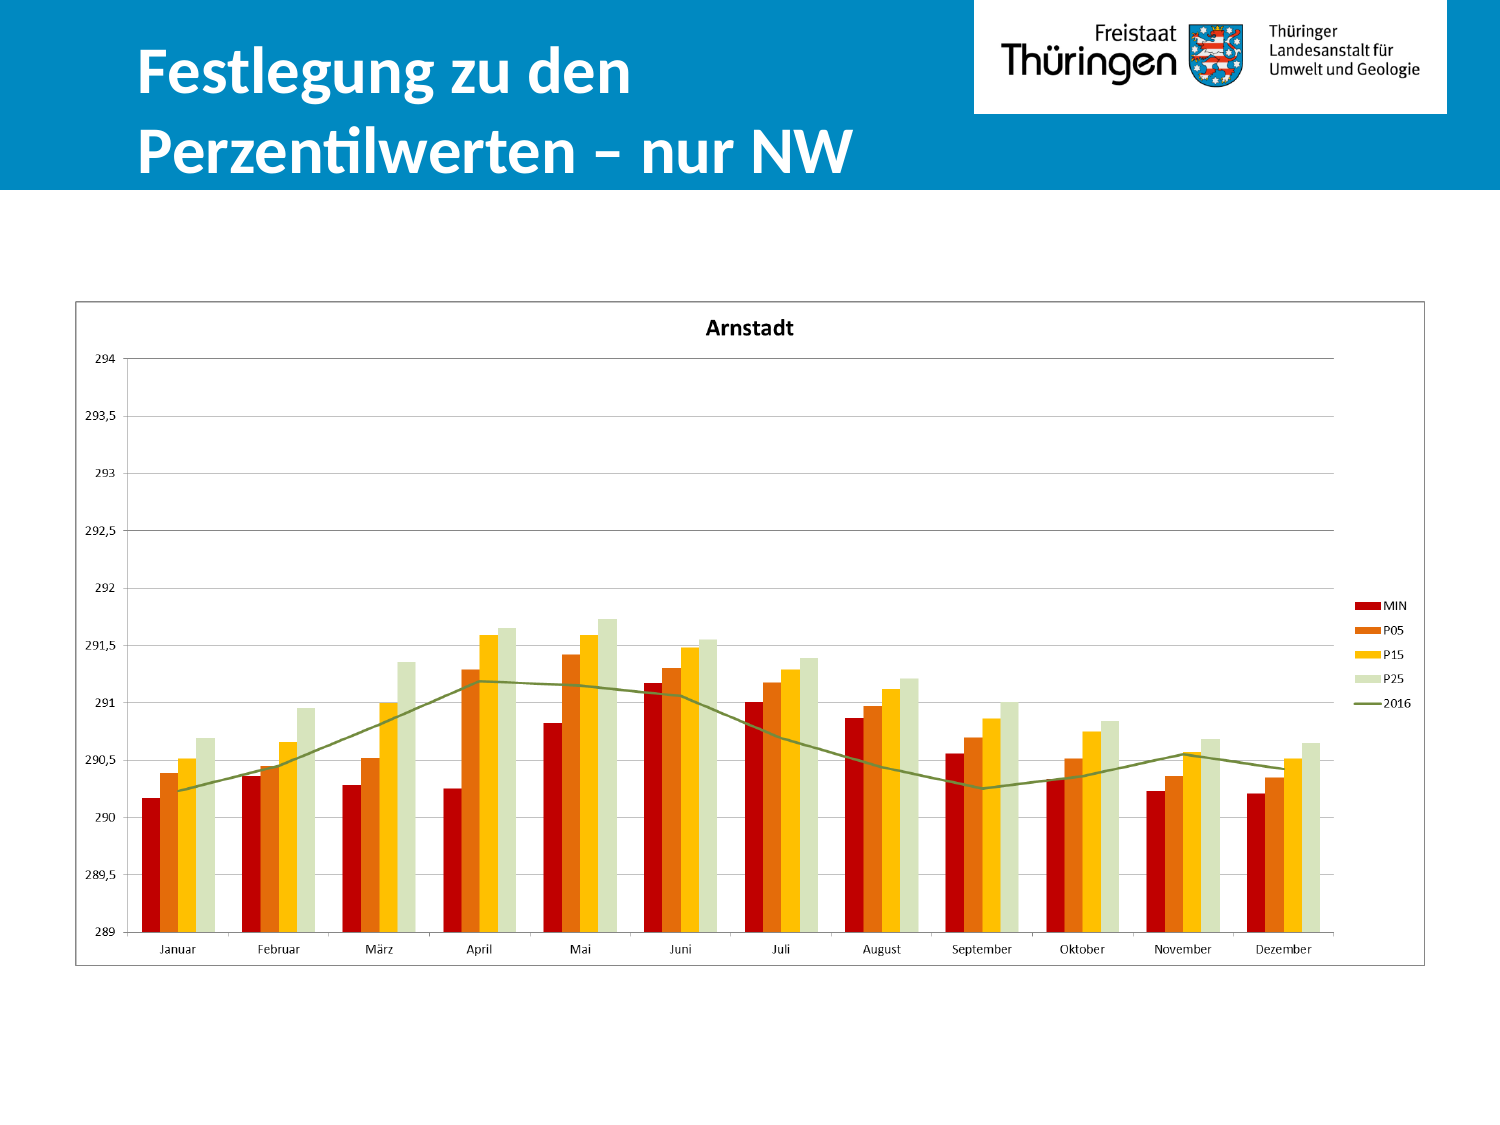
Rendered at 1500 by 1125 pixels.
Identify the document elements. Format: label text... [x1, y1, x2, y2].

picture [975, 0, 1446, 113]
text_box Festlegung zu den Perzentilwerten – nur NW [64, 19, 1034, 194]
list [74, 301, 1426, 966]
